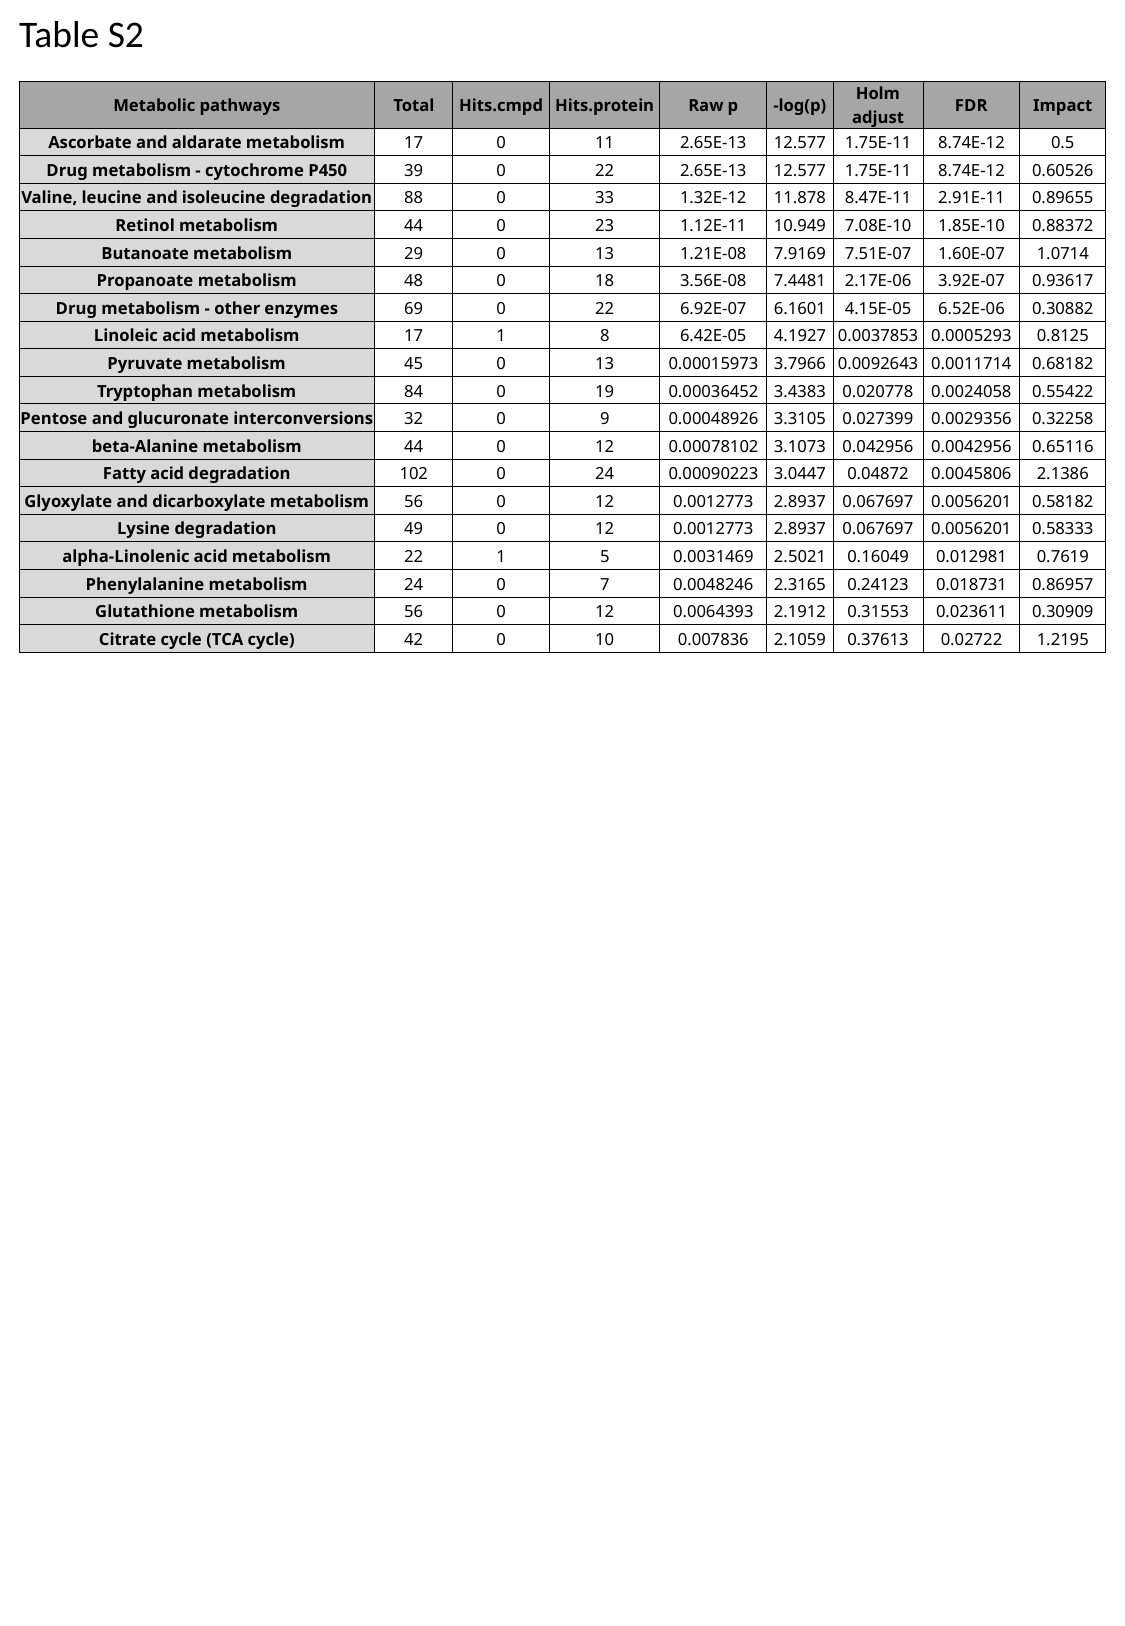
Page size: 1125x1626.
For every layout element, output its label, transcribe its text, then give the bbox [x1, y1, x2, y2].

table_cell 17 [375, 129, 452, 155]
table_cell 42 [375, 625, 452, 652]
table_cell 0.0056201 [924, 487, 1019, 514]
table_cell 3.4383 [767, 377, 833, 403]
table_cell 6.42E-05 [660, 322, 766, 348]
table_cell 22 [550, 294, 659, 321]
table_header Impact [1020, 82, 1105, 128]
table_header Metabolic pathways [20, 82, 374, 128]
table_cell 1.0714 [1020, 239, 1105, 266]
table_cell 0.0011714 [924, 349, 1019, 376]
table_cell 11.878 [767, 184, 833, 210]
table_cell 2.3165 [767, 570, 833, 597]
table_header Raw p [660, 82, 766, 128]
table_cell 0 [453, 294, 549, 321]
table_cell 10.949 [767, 211, 833, 238]
table_cell 3.1073 [767, 432, 833, 459]
table_cell 0.042956 [834, 432, 923, 459]
table_cell 0.012981 [924, 542, 1019, 569]
table_cell 18 [550, 267, 659, 293]
table_cell 1.75E-11 [834, 156, 923, 183]
table_cell 0.31553 [834, 598, 923, 624]
table_cell 0 [453, 184, 549, 210]
table_cell 3.3105 [767, 404, 833, 431]
table_header Holm adjust [834, 82, 923, 128]
table_cell 45 [375, 349, 452, 376]
table_header Hits.protein [550, 82, 659, 128]
table_cell 48 [375, 267, 452, 293]
table_cell 8.47E-11 [834, 184, 923, 210]
table_cell 0.89655 [1020, 184, 1105, 210]
table_cell 0.00015973 [660, 349, 766, 376]
table_cell 33 [550, 184, 659, 210]
table_cell 0.16049 [834, 542, 923, 569]
table_cell 0.0048246 [660, 570, 766, 597]
table_cell 6.92E-07 [660, 294, 766, 321]
table_cell 0.00090223 [660, 460, 766, 486]
table_cell 0.0005293 [924, 322, 1019, 348]
table_cell 0.0024058 [924, 377, 1019, 403]
table_cell 0.7619 [1020, 542, 1105, 569]
table_cell alpha-Linolenic acid metabolism [20, 542, 374, 569]
table_cell 5 [550, 542, 659, 569]
table_cell 0.88372 [1020, 211, 1105, 238]
table_cell Glyoxylate and dicarboxylate metabolism [20, 487, 374, 514]
table_cell 32 [375, 404, 452, 431]
table_cell 12.577 [767, 129, 833, 155]
table_cell 0.0029356 [924, 404, 1019, 431]
table_cell 6.1601 [767, 294, 833, 321]
table_cell 7.51E-07 [834, 239, 923, 266]
table_cell 1 [453, 322, 549, 348]
table_cell 0.018731 [924, 570, 1019, 597]
table_cell 0 [453, 570, 549, 597]
table_cell 0 [453, 598, 549, 624]
table_cell 0.58182 [1020, 487, 1105, 514]
table_cell Drug metabolism - cytochrome P450 [20, 156, 374, 183]
table_cell 3.92E-07 [924, 267, 1019, 293]
table_cell 0.00078102 [660, 432, 766, 459]
table_cell 0.30882 [1020, 294, 1105, 321]
table_cell 0.0045806 [924, 460, 1019, 486]
table_cell 8 [550, 322, 659, 348]
table_cell Lysine degradation [20, 515, 374, 541]
table_cell 2.65E-13 [660, 129, 766, 155]
table_cell Retinol metabolism [20, 211, 374, 238]
table_cell 13 [550, 349, 659, 376]
table_cell 1.75E-11 [834, 129, 923, 155]
table_cell 2.5021 [767, 542, 833, 569]
table_cell Valine, leucine and isoleucine degradation [20, 184, 374, 210]
table_cell 0.30909 [1020, 598, 1105, 624]
table_cell 3.56E-08 [660, 267, 766, 293]
table_cell 44 [375, 211, 452, 238]
table_cell 2.1059 [767, 625, 833, 652]
table_cell 1 [453, 542, 549, 569]
table_cell 1.21E-08 [660, 239, 766, 266]
table_cell 7.08E-10 [834, 211, 923, 238]
table_cell 9 [550, 404, 659, 431]
table_cell 11 [550, 129, 659, 155]
table_cell 0.0064393 [660, 598, 766, 624]
table_cell 0.0012773 [660, 487, 766, 514]
table_cell 0.86957 [1020, 570, 1105, 597]
table_cell 7.9169 [767, 239, 833, 266]
table_cell Pentose and glucuronate interconversions [20, 404, 374, 431]
table_cell 1.2195 [1020, 625, 1105, 652]
table_cell 0 [453, 156, 549, 183]
table_cell 0.37613 [834, 625, 923, 652]
table_cell 56 [375, 487, 452, 514]
table_cell Fatty acid degradation [20, 460, 374, 486]
table_cell 69 [375, 294, 452, 321]
table_cell 0.020778 [834, 377, 923, 403]
table_cell Citrate cycle (TCA cycle) [20, 625, 374, 652]
table_cell 24 [550, 460, 659, 486]
table_cell 12 [550, 432, 659, 459]
table_cell Propanoate metabolism [20, 267, 374, 293]
table_cell 0 [453, 625, 549, 652]
table_header FDR [924, 82, 1019, 128]
table_cell 3.0447 [767, 460, 833, 486]
table_cell 0.0037853 [834, 322, 923, 348]
table_cell 0.5 [1020, 129, 1105, 155]
table_cell 0 [453, 267, 549, 293]
table_cell 2.8937 [767, 515, 833, 541]
table_cell 0.0042956 [924, 432, 1019, 459]
table_header Total [375, 82, 452, 128]
table_cell 0.8125 [1020, 322, 1105, 348]
table_cell 2.17E-06 [834, 267, 923, 293]
table_cell 44 [375, 432, 452, 459]
table_cell 0.0031469 [660, 542, 766, 569]
table_cell 0.93617 [1020, 267, 1105, 293]
table_cell 0.0092643 [834, 349, 923, 376]
table_cell 8.74E-12 [924, 129, 1019, 155]
table_cell 1.32E-12 [660, 184, 766, 210]
table_cell Phenylalanine metabolism [20, 570, 374, 597]
table_cell 0.0012773 [660, 515, 766, 541]
table_cell 12 [550, 598, 659, 624]
table_cell 0 [453, 239, 549, 266]
table_cell 1.12E-11 [660, 211, 766, 238]
table_header -log(p) [767, 82, 833, 128]
table_cell 2.1386 [1020, 460, 1105, 486]
table_cell Tryptophan metabolism [20, 377, 374, 403]
text_box Table S2 [4, 3, 160, 63]
table_cell Butanoate metabolism [20, 239, 374, 266]
table_cell 2.65E-13 [660, 156, 766, 183]
table_cell 0.023611 [924, 598, 1019, 624]
table_cell 84 [375, 377, 452, 403]
table_cell 0.00048926 [660, 404, 766, 431]
table_cell 2.91E-11 [924, 184, 1019, 210]
table_cell 0.65116 [1020, 432, 1105, 459]
table_cell 0.58333 [1020, 515, 1105, 541]
table_cell 0.067697 [834, 487, 923, 514]
table_cell 10 [550, 625, 659, 652]
table_cell 8.74E-12 [924, 156, 1019, 183]
table_cell 2.1912 [767, 598, 833, 624]
table_cell 23 [550, 211, 659, 238]
table_cell Linoleic acid metabolism [20, 322, 374, 348]
table_cell 12 [550, 515, 659, 541]
table_cell 39 [375, 156, 452, 183]
table_header Hits.cmpd [453, 82, 549, 128]
table_cell 22 [550, 156, 659, 183]
table_cell beta-Alanine metabolism [20, 432, 374, 459]
table_cell 19 [550, 377, 659, 403]
table_cell 0.68182 [1020, 349, 1105, 376]
table_cell 24 [375, 570, 452, 597]
table_cell 1.85E-10 [924, 211, 1019, 238]
table_cell 102 [375, 460, 452, 486]
table_cell 2.8937 [767, 487, 833, 514]
table_cell 12 [550, 487, 659, 514]
table_cell 0 [453, 377, 549, 403]
table_cell 4.1927 [767, 322, 833, 348]
table_cell 0 [453, 404, 549, 431]
table_cell 6.52E-06 [924, 294, 1019, 321]
table_cell 0.027399 [834, 404, 923, 431]
table_cell 7.4481 [767, 267, 833, 293]
table_cell 0.55422 [1020, 377, 1105, 403]
table_cell 4.15E-05 [834, 294, 923, 321]
table_cell Drug metabolism - other enzymes [20, 294, 374, 321]
table_cell 88 [375, 184, 452, 210]
table_cell 0.24123 [834, 570, 923, 597]
table_cell 56 [375, 598, 452, 624]
table_cell 49 [375, 515, 452, 541]
table_cell 0.007836 [660, 625, 766, 652]
table_cell 0 [453, 487, 549, 514]
table_cell 0.02722 [924, 625, 1019, 652]
table_cell 0 [453, 349, 549, 376]
table_cell 7 [550, 570, 659, 597]
table_cell 0 [453, 515, 549, 541]
table_cell 13 [550, 239, 659, 266]
table_cell 1.60E-07 [924, 239, 1019, 266]
table_cell 0.04872 [834, 460, 923, 486]
table_cell 0.00036452 [660, 377, 766, 403]
table_cell 3.7966 [767, 349, 833, 376]
table_cell Pyruvate metabolism [20, 349, 374, 376]
table_cell 0.0056201 [924, 515, 1019, 541]
table_cell 0 [453, 129, 549, 155]
table_cell 0 [453, 460, 549, 486]
table_cell 0.32258 [1020, 404, 1105, 431]
table_cell Glutathione metabolism [20, 598, 374, 624]
table_cell 0.067697 [834, 515, 923, 541]
table_cell 22 [375, 542, 452, 569]
table_cell 12.577 [767, 156, 833, 183]
table_cell Ascorbate and aldarate metabolism [20, 129, 374, 155]
table_cell 29 [375, 239, 452, 266]
table_cell 0 [453, 211, 549, 238]
table_cell 0.60526 [1020, 156, 1105, 183]
table_cell 17 [375, 322, 452, 348]
table_cell 0 [453, 432, 549, 459]
